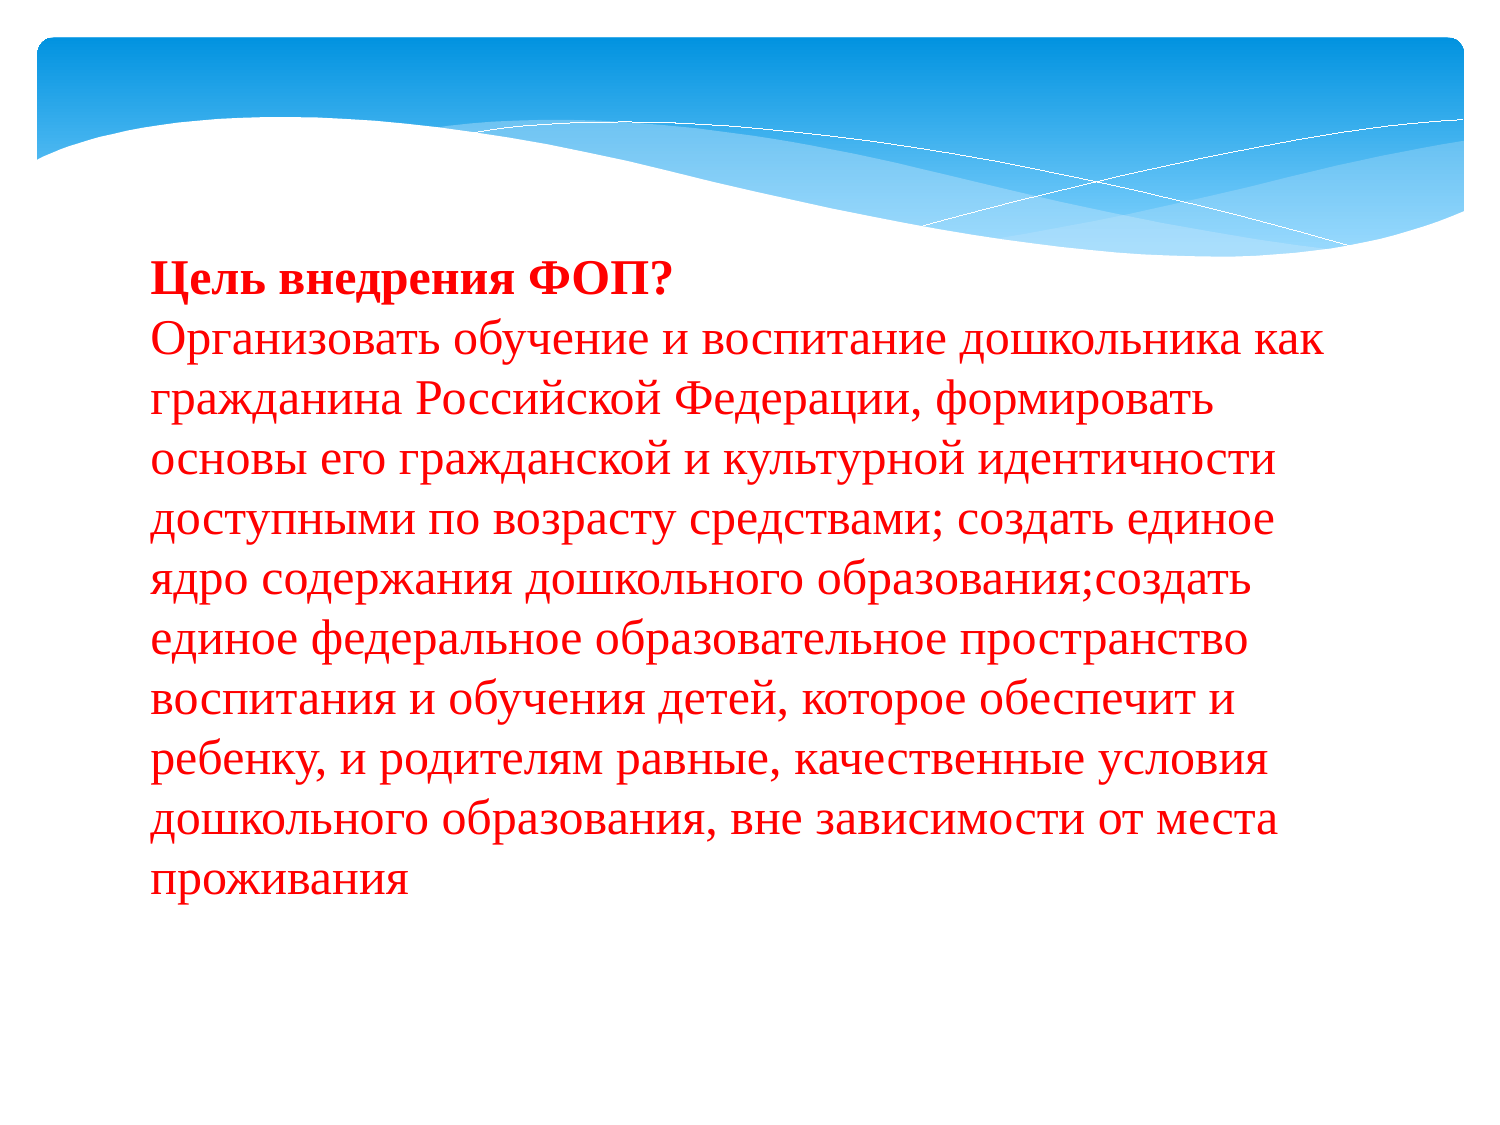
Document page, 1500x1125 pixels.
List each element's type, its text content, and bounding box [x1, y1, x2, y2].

text_box Цель внедрения ФОП? Организовать обучение и воспитание дошкольника как гражданина Российской Федерации, формировать основы его гражданской и культурной идентичности доступными по возрасту средствами; создать единое ядро содержания дошкольного образования;создать единое федеральное образовательное пространство воспитания и обучения детей, которое обеспечит и ребенку, и родителям равные, качественные условия дошкольного образования, вне зависимости от места проживания [135, 236, 1365, 912]
